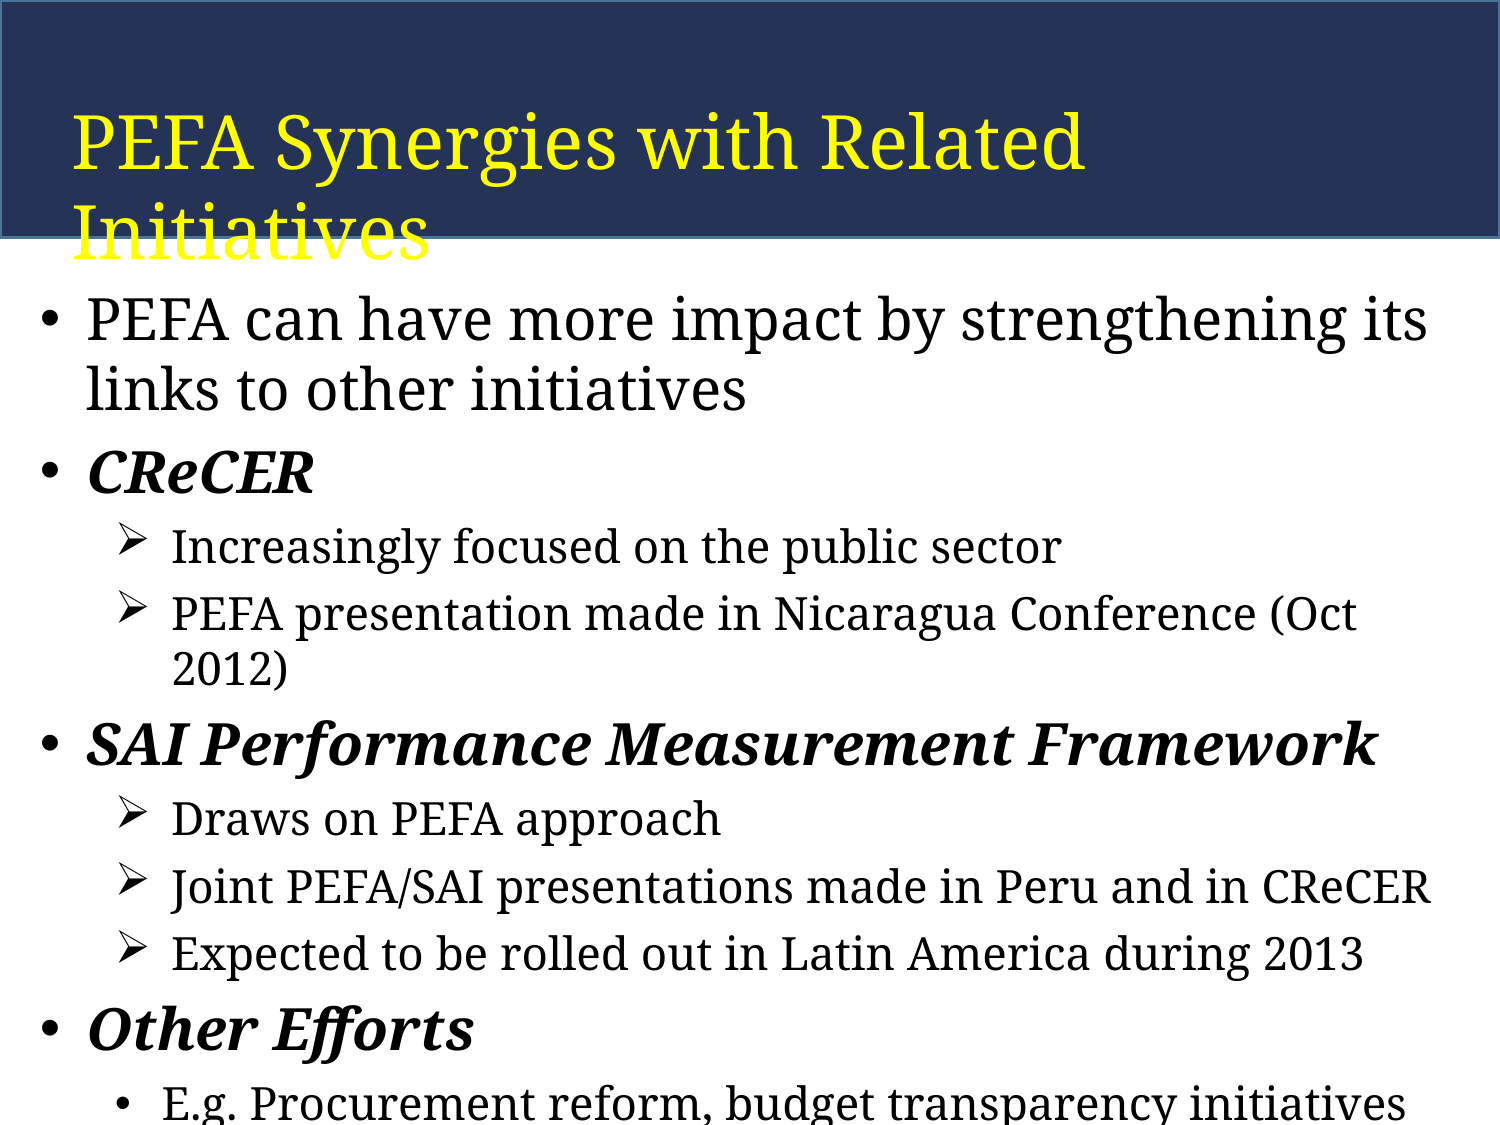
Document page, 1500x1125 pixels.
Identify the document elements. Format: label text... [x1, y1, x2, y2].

text_box PEFA Synergies with Related Initiatives [56, 87, 1444, 274]
text_box PEFA can have more impact by strengthening its links to other initiatives CReCER Increasingly focused on the public sector PEFA presentation made in Nicaragua Conference (Oct 2012) SAI Performance Measurement Framework Draws on PEFA approach Joint PEFA/SAI presentations made in Peru and in CReCER Expected to be rolled out in Latin America during 2013 Other Efforts E.g. Procurement reform, budget transparency initiatives [24, 274, 1475, 1125]
